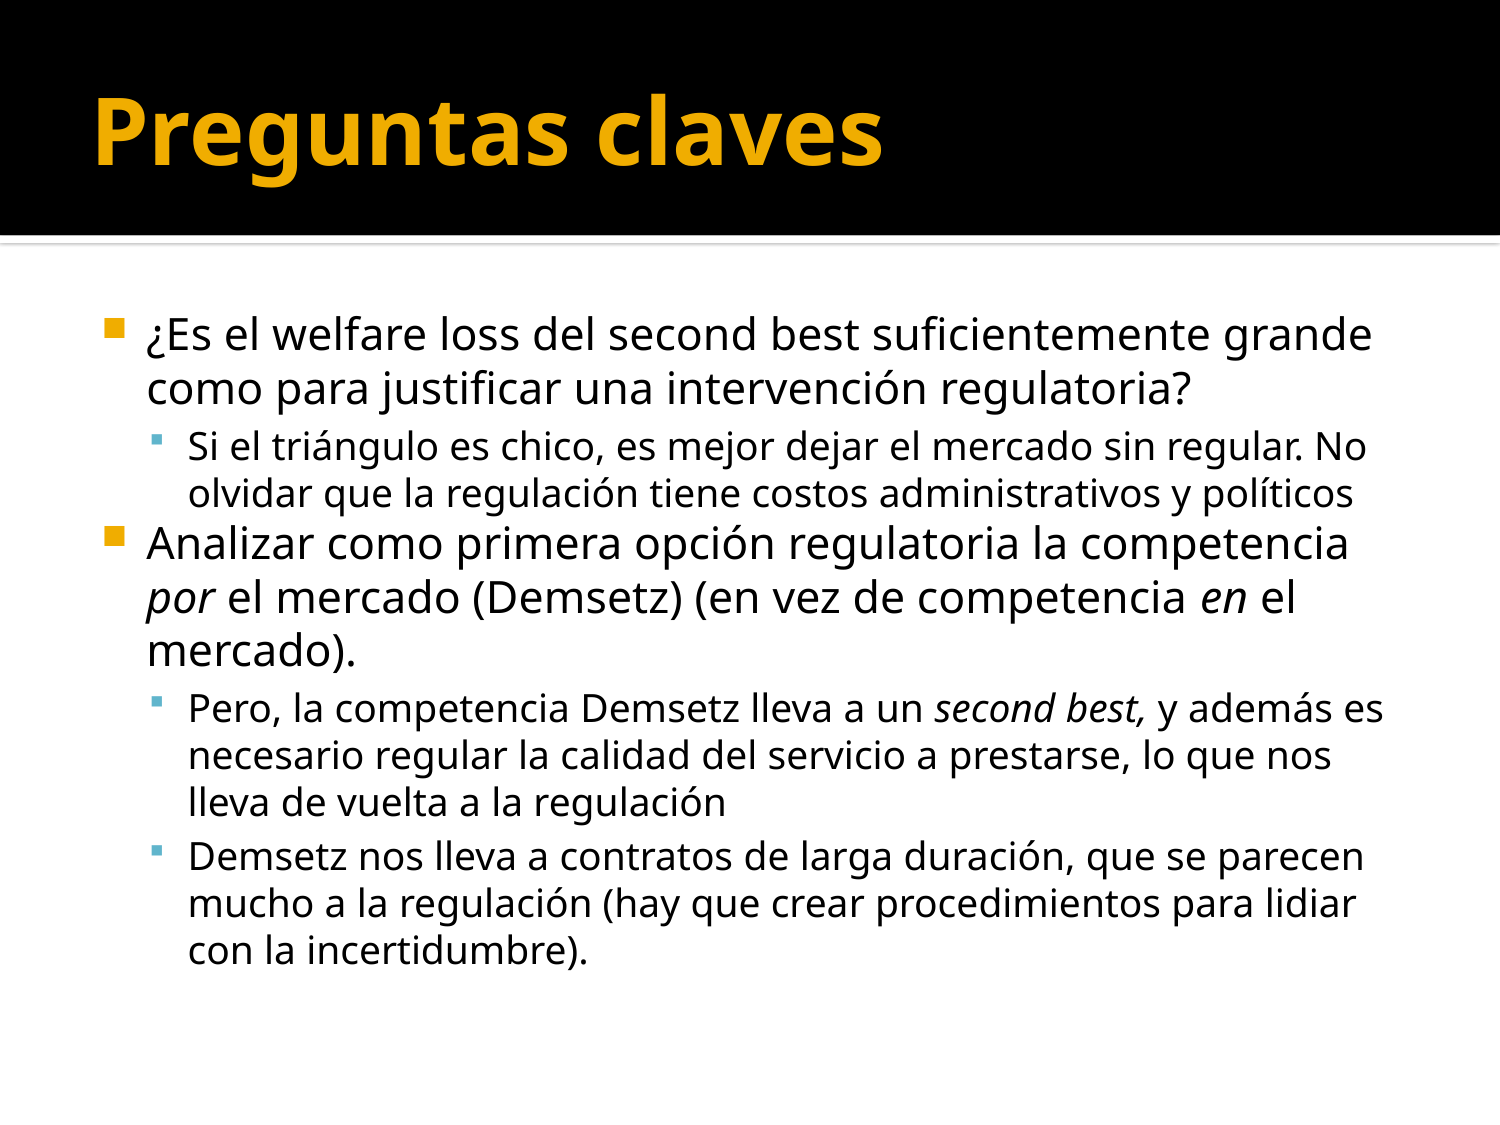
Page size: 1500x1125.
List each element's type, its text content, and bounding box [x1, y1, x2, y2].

list ¿Es el welfare loss del second best suficientemente grande como para justificar una intervención regulatoria? Si el triángulo es chico, es mejor dejar el mercado sin regular. No olvidar que la regulación tiene costos administrativos y políticos Analizar como primera opción regulatoria la competencia por el mercado (Demsetz) (en vez de competencia en el mercado). Pero, la competencia Demsetz lleva a un second best, y además es necesario regular la calidad del servicio a prestarse, lo que nos lleva de vuelta a la regulación Demsetz nos lleva a contratos de larga duración, que se parecen mucho a la regulación (hay que crear procedimientos para lidiar con la incertidumbre). [75, 291, 1425, 1050]
title Preguntas claves [75, 25, 1425, 231]
